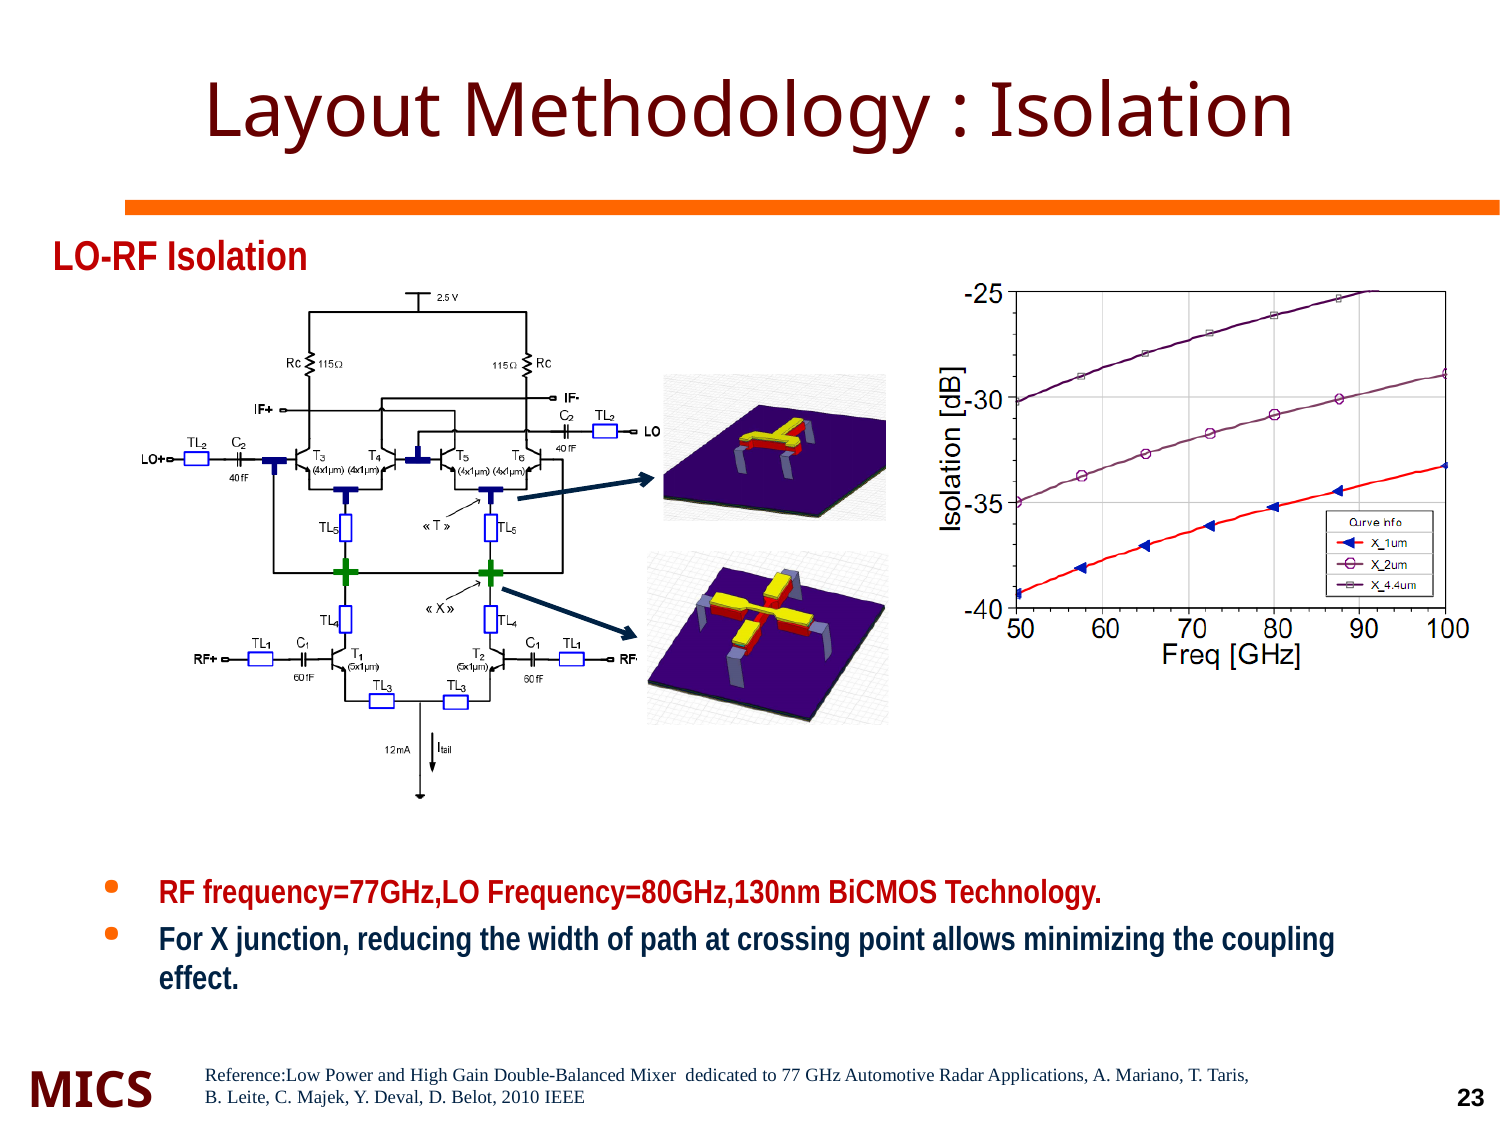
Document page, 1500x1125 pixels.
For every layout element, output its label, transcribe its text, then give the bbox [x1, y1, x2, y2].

list RF frequency=77GHz,LO Frequency=80GHz,130nm BiCMOS Technology. For X junction, reducing the width of path at crossing point allows minimizing the coupling effect. [87, 862, 1409, 1015]
slide_number 23 [1425, 1067, 1500, 1125]
title Layout Methodology : Isolation [112, 12, 1388, 201]
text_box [519, 477, 656, 499]
picture [924, 261, 1488, 672]
text_box Reference:Low Power and High Gain Double-Balanced Mixer dedicated to 77 GHz Automotive Radar Applications, A. Mariano, T. Taris, B. Leite, C. Majek, Y. Deval, D. Belot, 2010 IEEE [190, 1054, 1269, 1125]
picture [124, 280, 896, 806]
text_box LO-RF Isolation [38, 221, 324, 287]
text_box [504, 589, 638, 638]
